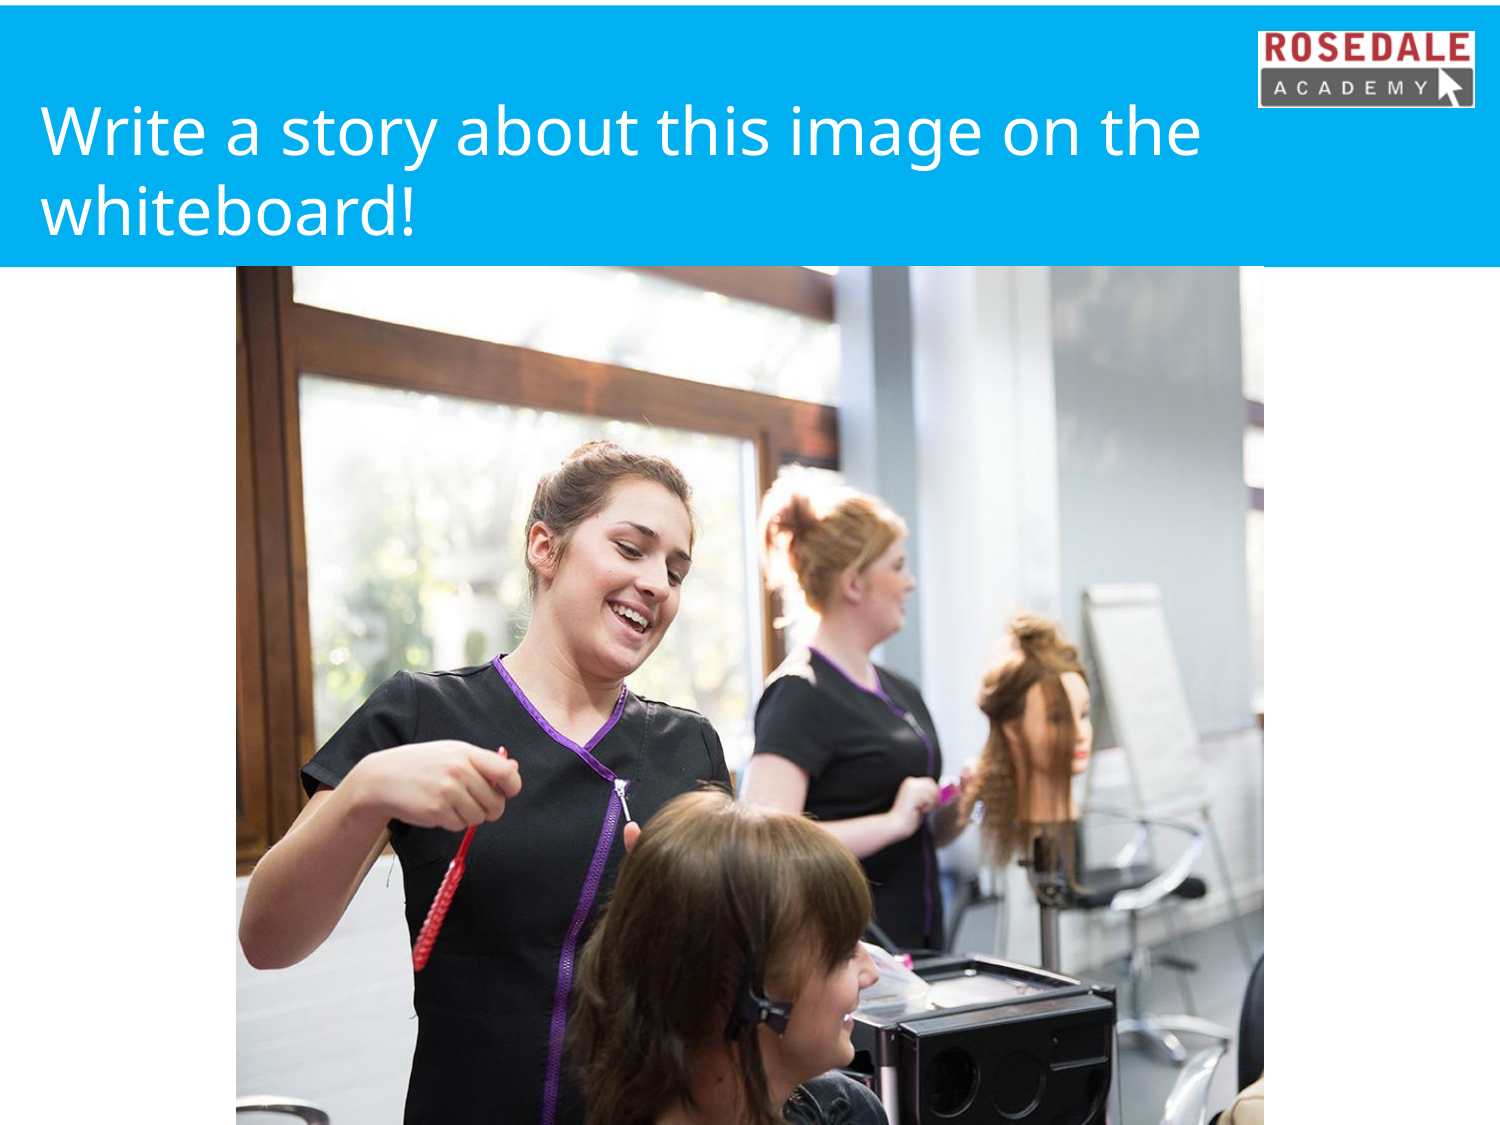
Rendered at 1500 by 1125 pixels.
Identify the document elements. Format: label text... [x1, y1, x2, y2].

picture [1259, 32, 1474, 107]
picture [236, 267, 1264, 1125]
text_box [0, 4, 1500, 268]
text_box Write a story about this image on the whiteboard! [25, 81, 1388, 257]
